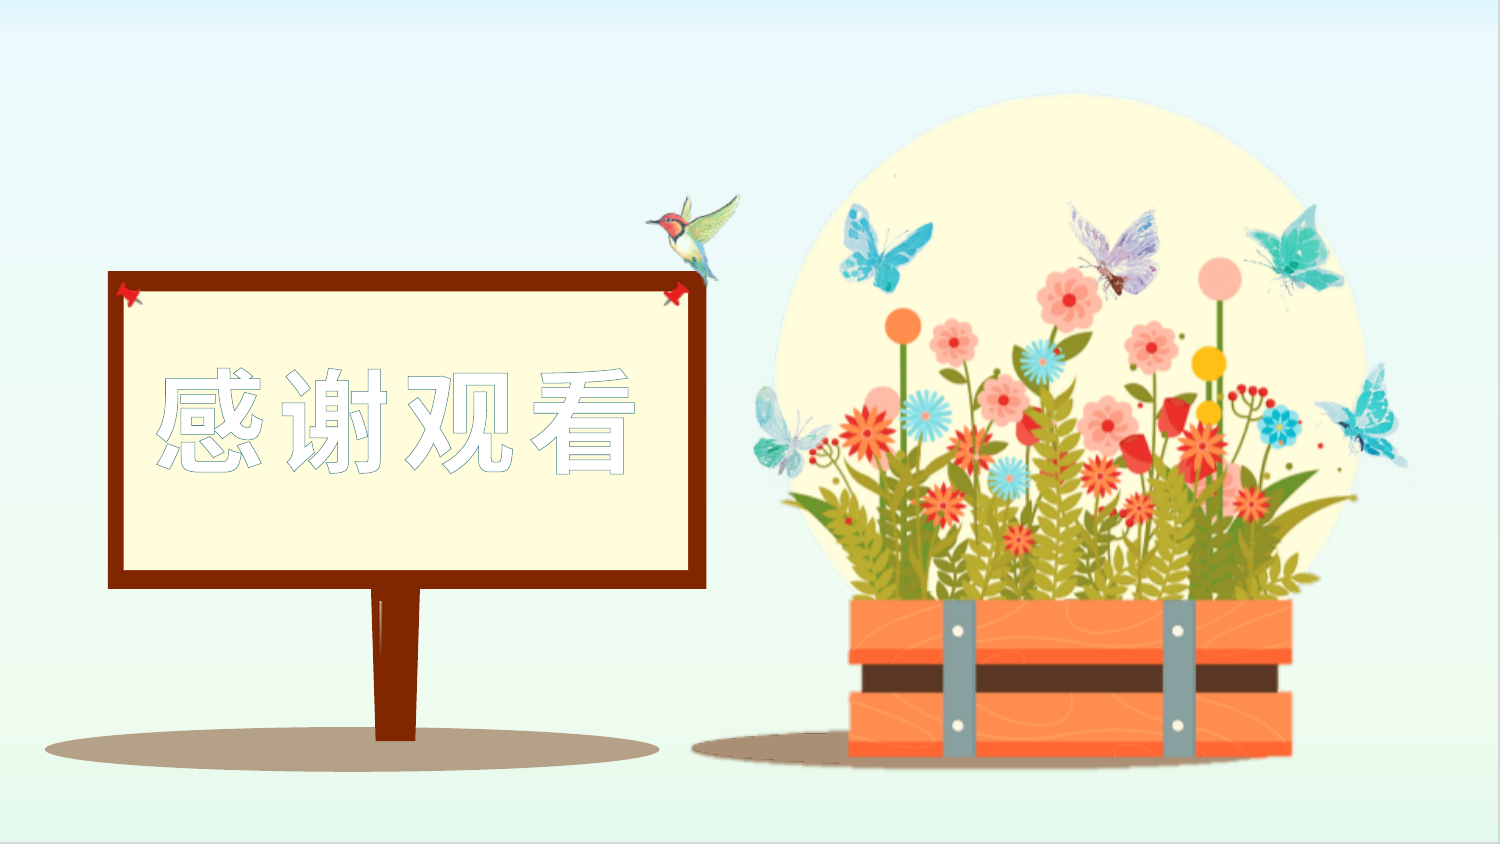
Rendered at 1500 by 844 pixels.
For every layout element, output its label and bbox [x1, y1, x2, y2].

text_box [688, 75, 1393, 788]
text_box [107, 271, 707, 742]
picture [0, 0, 1500, 844]
